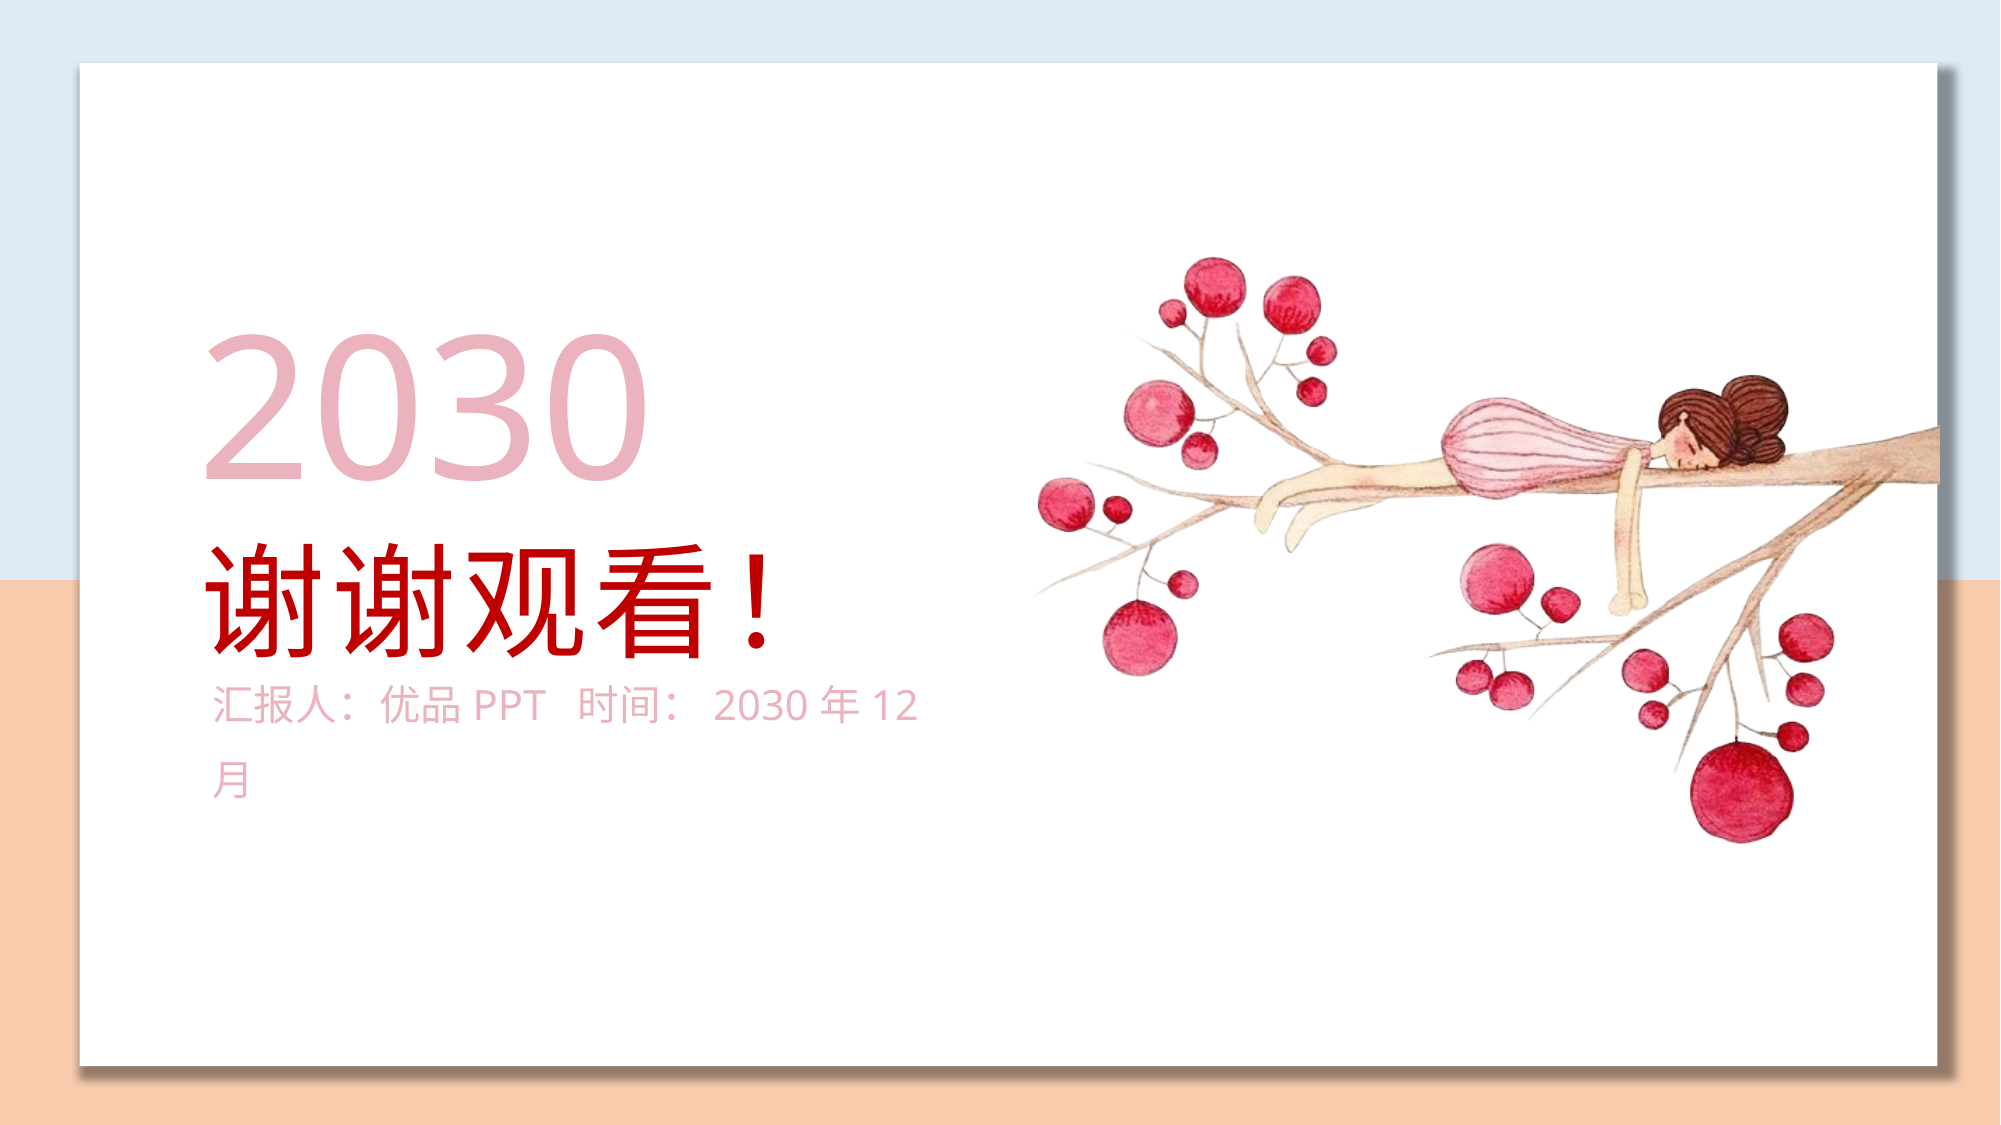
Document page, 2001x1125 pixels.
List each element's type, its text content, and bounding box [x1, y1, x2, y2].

text_box 汇报人：优品PPT 时间：2030年12月 [197, 646, 972, 811]
text_box 谢谢观看！ [185, 515, 972, 681]
picture [972, 58, 1940, 886]
text_box 2030 [182, 272, 700, 527]
